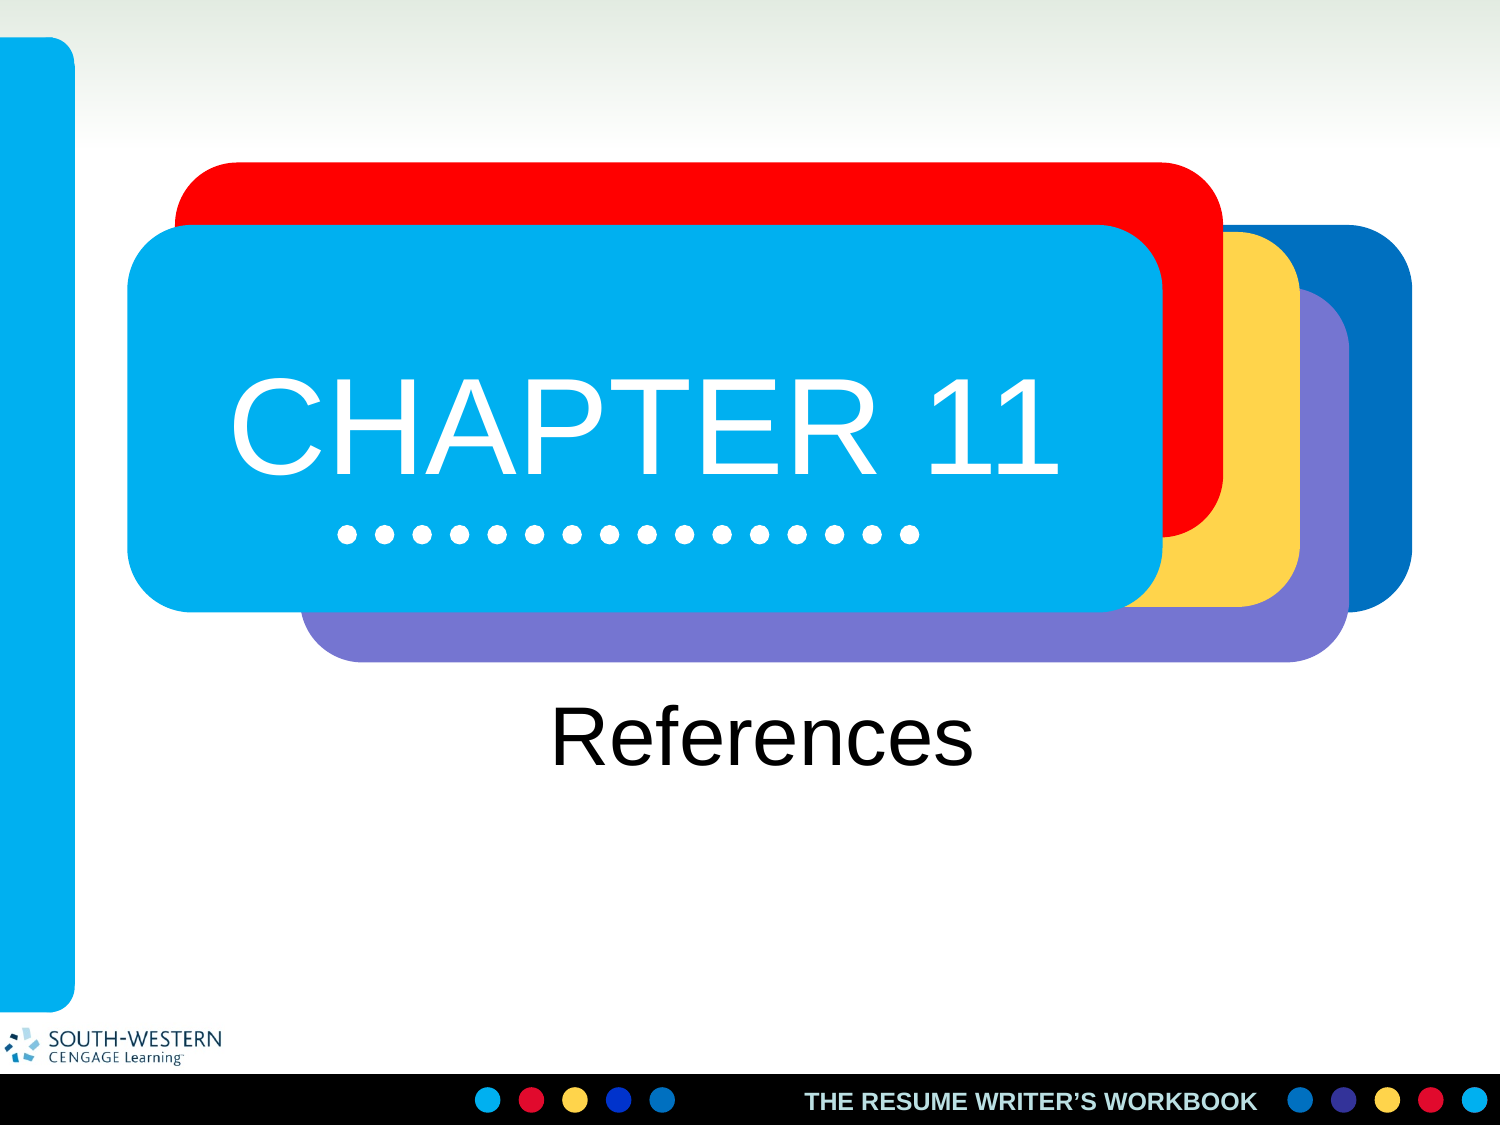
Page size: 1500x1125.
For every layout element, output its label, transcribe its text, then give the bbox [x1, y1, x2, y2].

picture [0, 1022, 225, 1073]
title CHAPTER 11 [206, 226, 1131, 613]
subtitle References [212, 674, 1313, 963]
